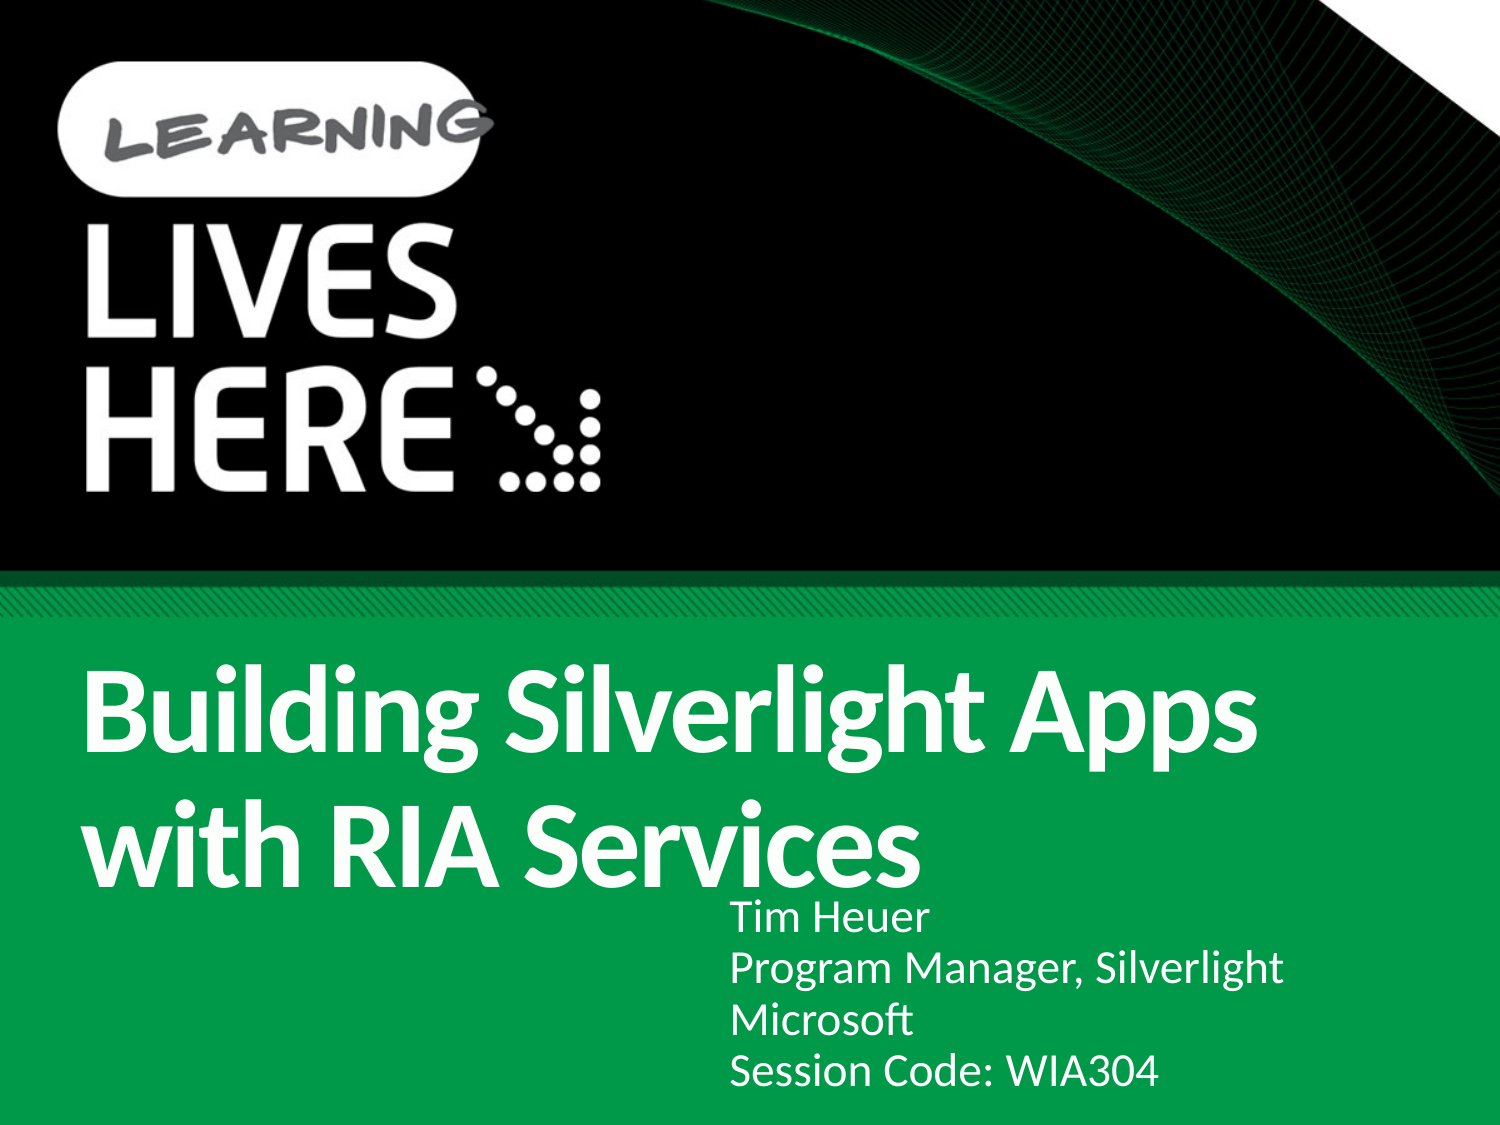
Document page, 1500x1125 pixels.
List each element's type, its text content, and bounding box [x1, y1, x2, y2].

picture [0, 0, 1500, 1125]
title Building Silverlight Apps with RIA Services [80, 644, 1380, 864]
subtitle Tim Heuer Program Manager, Silverlight Microsoft Session Code: WIA304 [729, 891, 1355, 1098]
